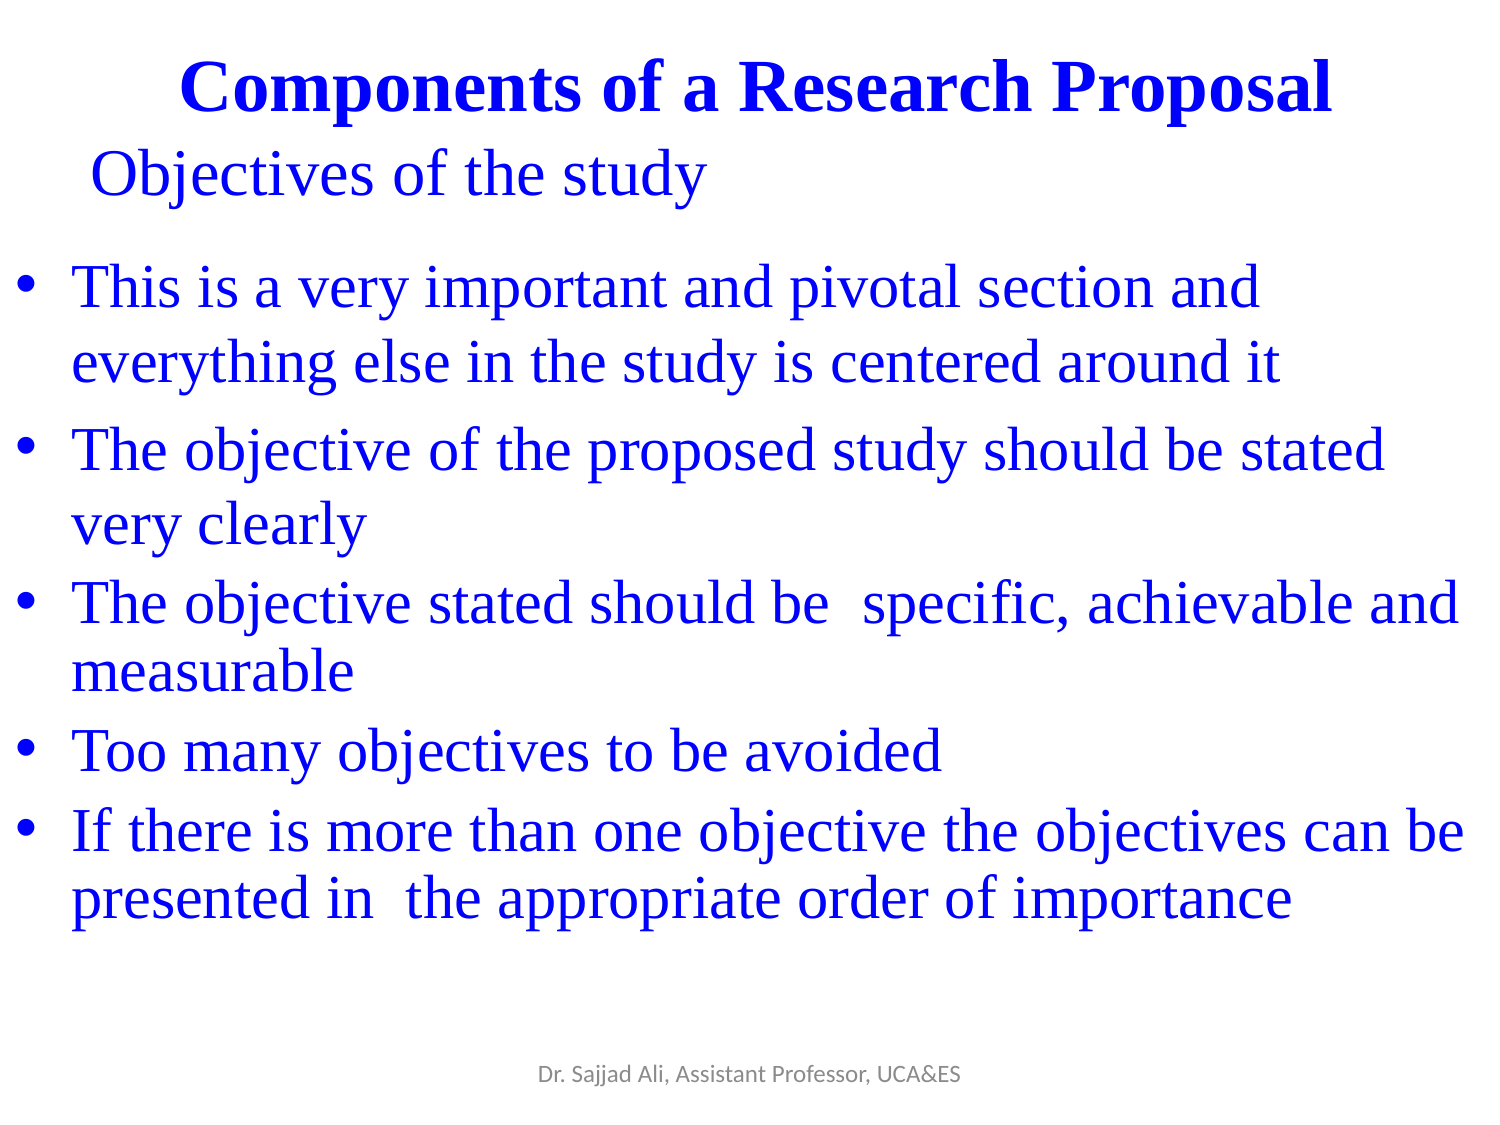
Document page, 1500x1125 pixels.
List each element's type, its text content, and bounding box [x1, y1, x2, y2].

text_box Components of a Research Proposal [74, 16, 1438, 146]
footer Dr. Sajjad Ali, Assistant Professor, UCA&ES [512, 1042, 988, 1103]
list This is a very important and pivotal section and everything else in the study is centered around it The objective of the proposed study should be stated very clearly The objective stated should be specific, achievable and measurable Too many objectives to be avoided If there is more than one objective the objectives can be presented in the appropriate order of importance [0, 237, 1500, 988]
title Objectives of the study [75, 112, 1350, 225]
